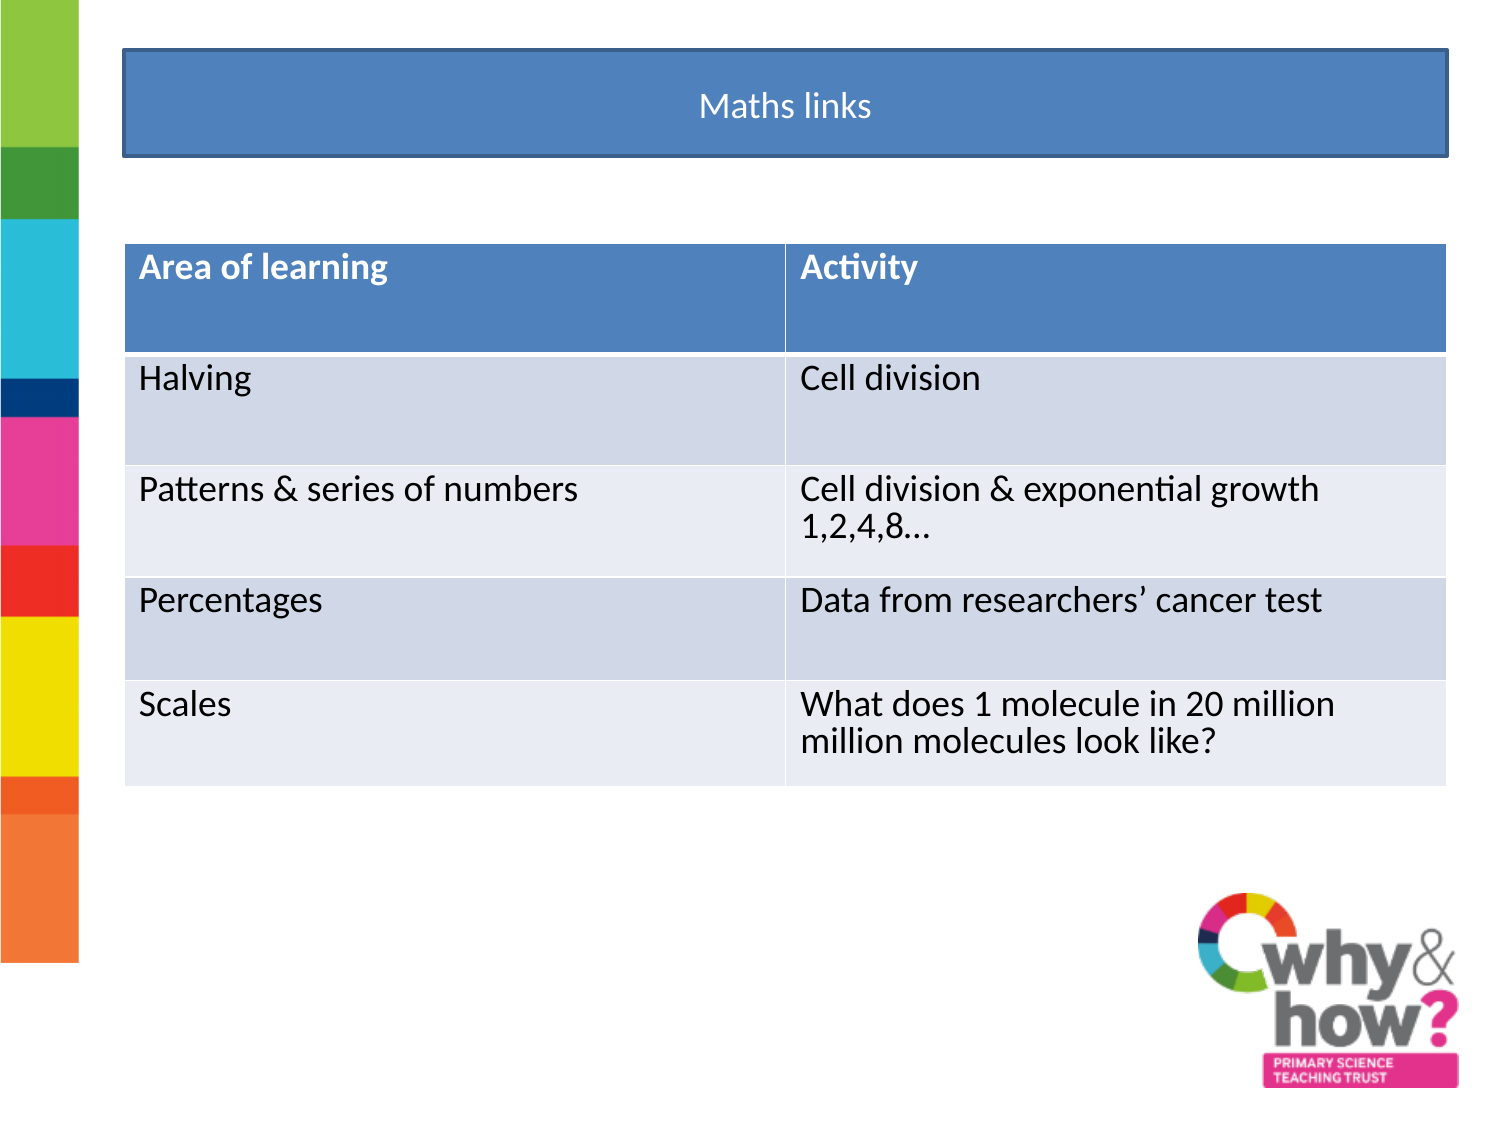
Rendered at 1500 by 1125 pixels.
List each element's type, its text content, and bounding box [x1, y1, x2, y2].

table_cell What does 1 molecule in 20 million million molecules look like? [786, 681, 1446, 786]
table_cell Patterns & series of numbers [125, 466, 785, 576]
picture [1198, 893, 1459, 1088]
text_box Maths links [122, 48, 1449, 158]
table_cell Data from researchers’ cancer test [786, 578, 1446, 680]
table_cell Cell division [786, 357, 1446, 465]
table_header Area of learning [125, 244, 785, 352]
table_cell Halving [125, 357, 785, 465]
table_cell Cell division & exponential growth 1,2,4,8… [786, 466, 1446, 576]
table_cell Percentages [125, 578, 785, 680]
table_header Activity [786, 244, 1446, 352]
picture [1, 0, 78, 962]
table_cell Scales [125, 681, 785, 786]
